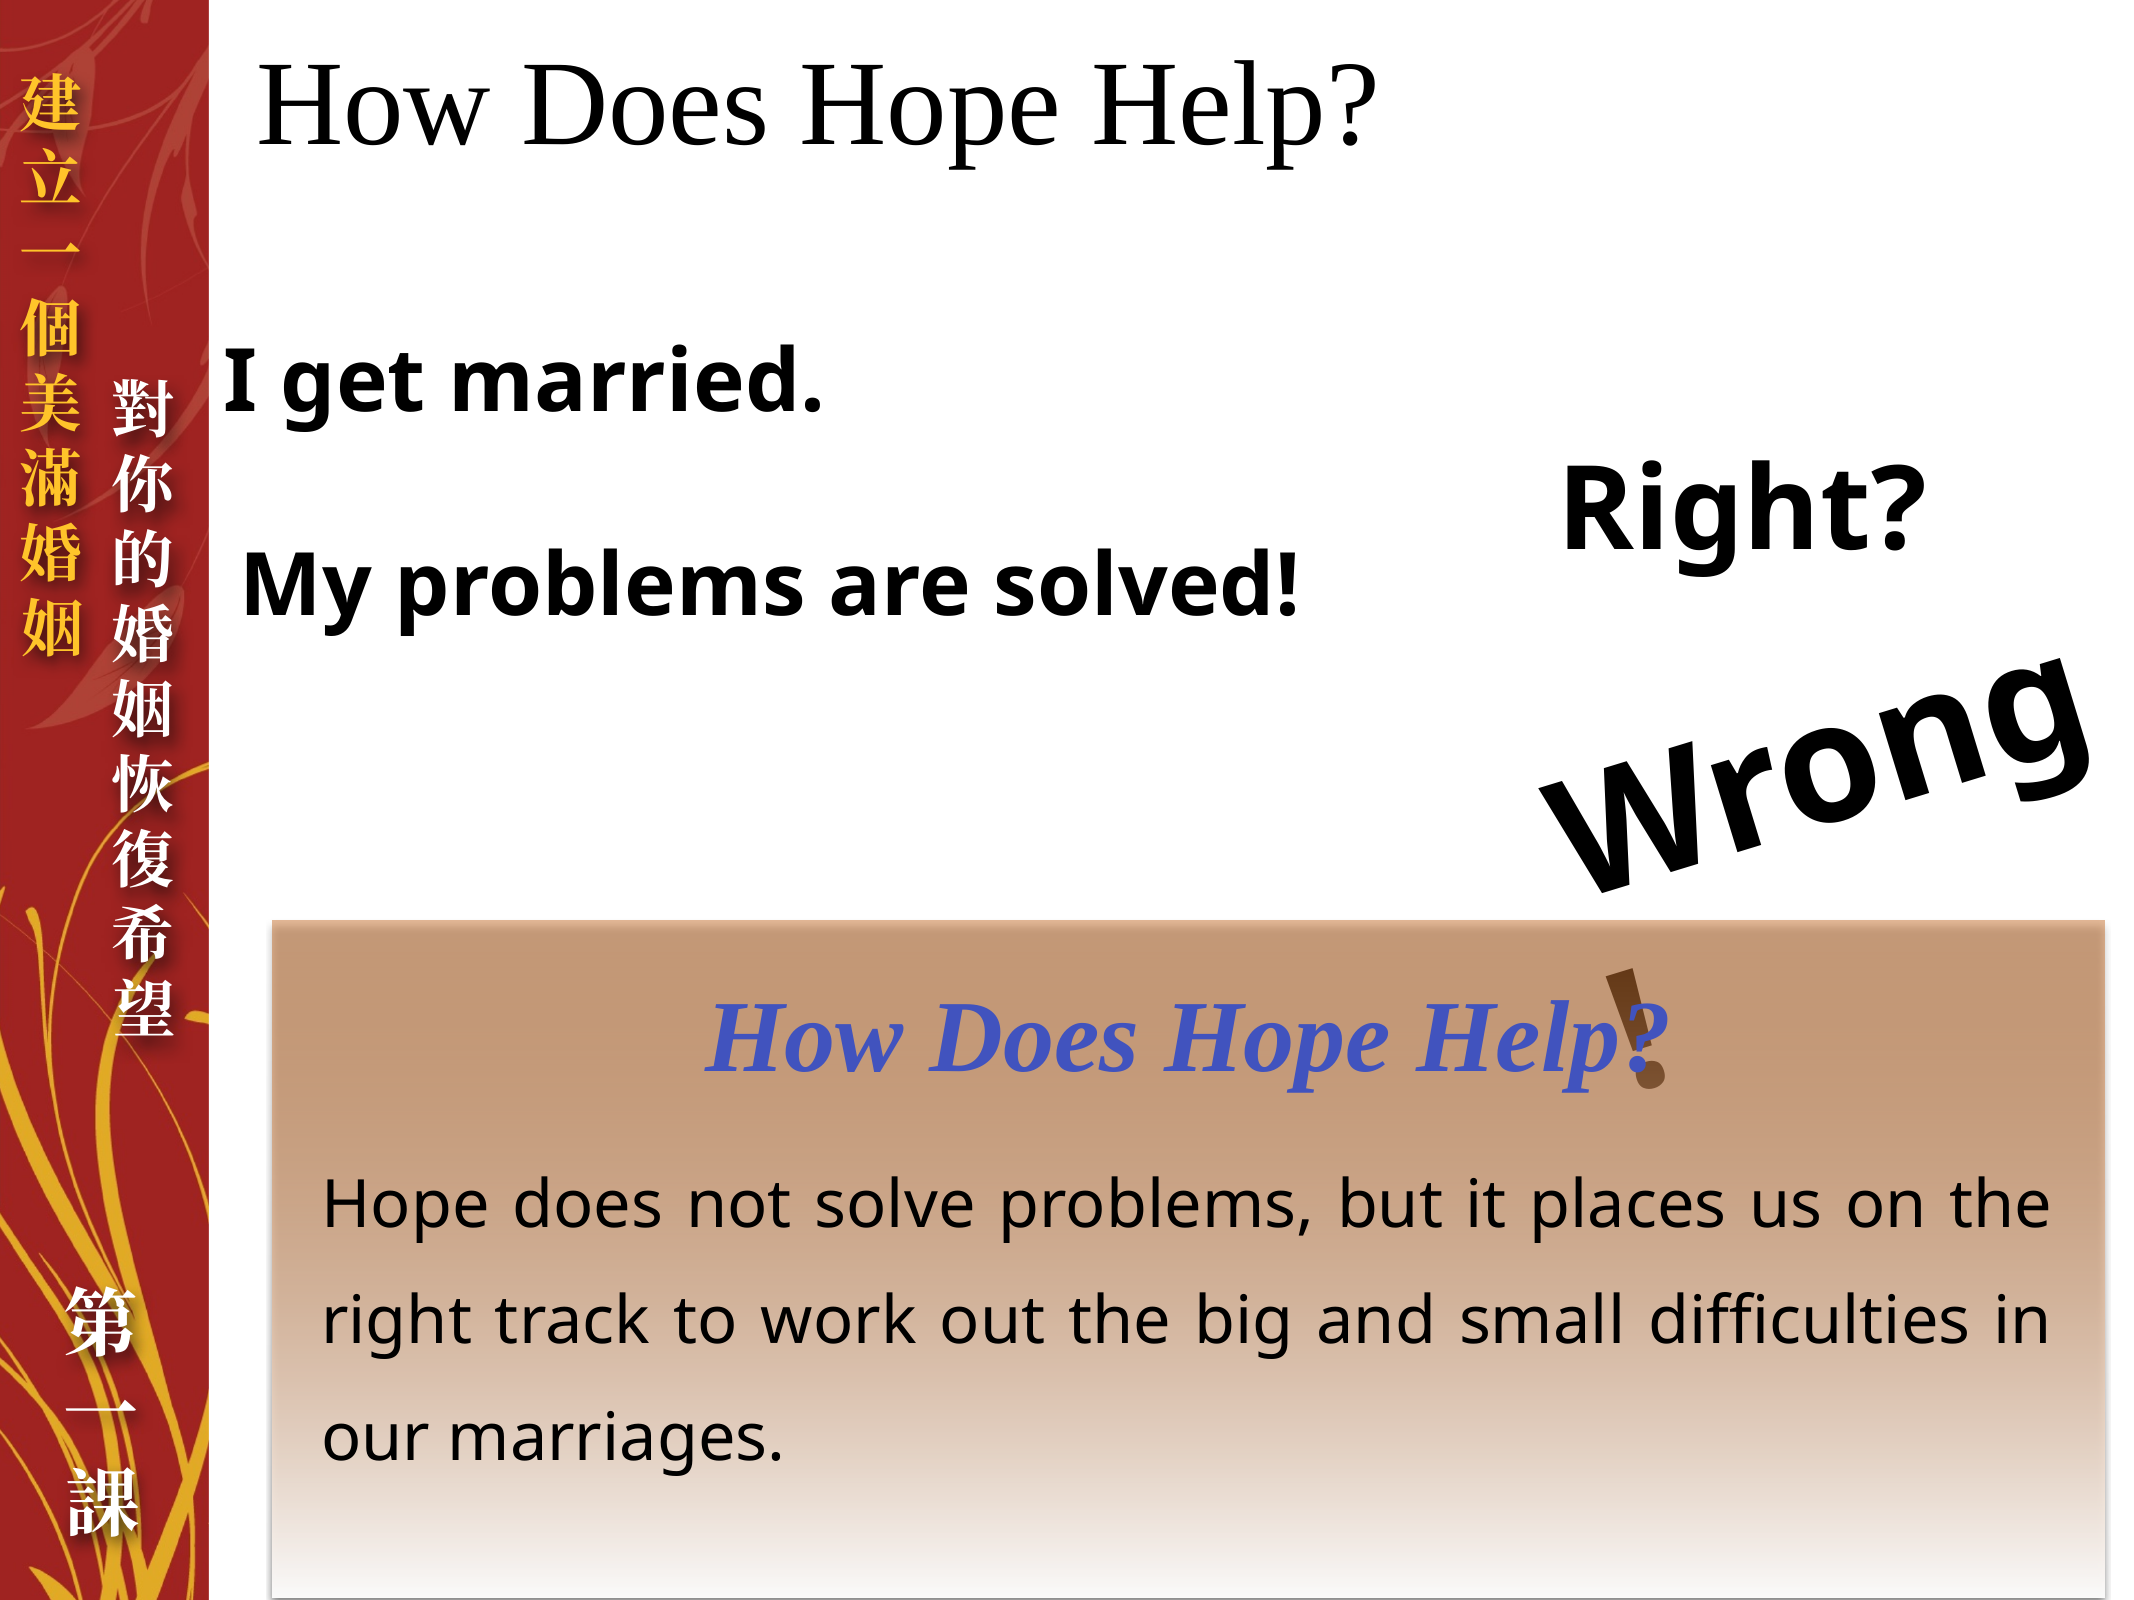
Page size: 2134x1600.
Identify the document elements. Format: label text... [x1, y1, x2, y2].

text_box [272, 920, 2105, 1599]
text_box How Does Hope Help? [247, 16, 1788, 177]
text_box Right? [1549, 424, 1936, 582]
text_box I get married. [215, 316, 835, 438]
picture [0, 0, 208, 1600]
text_box My problems are solved! [231, 520, 1309, 642]
text_box Wrong! [1513, 562, 2134, 989]
